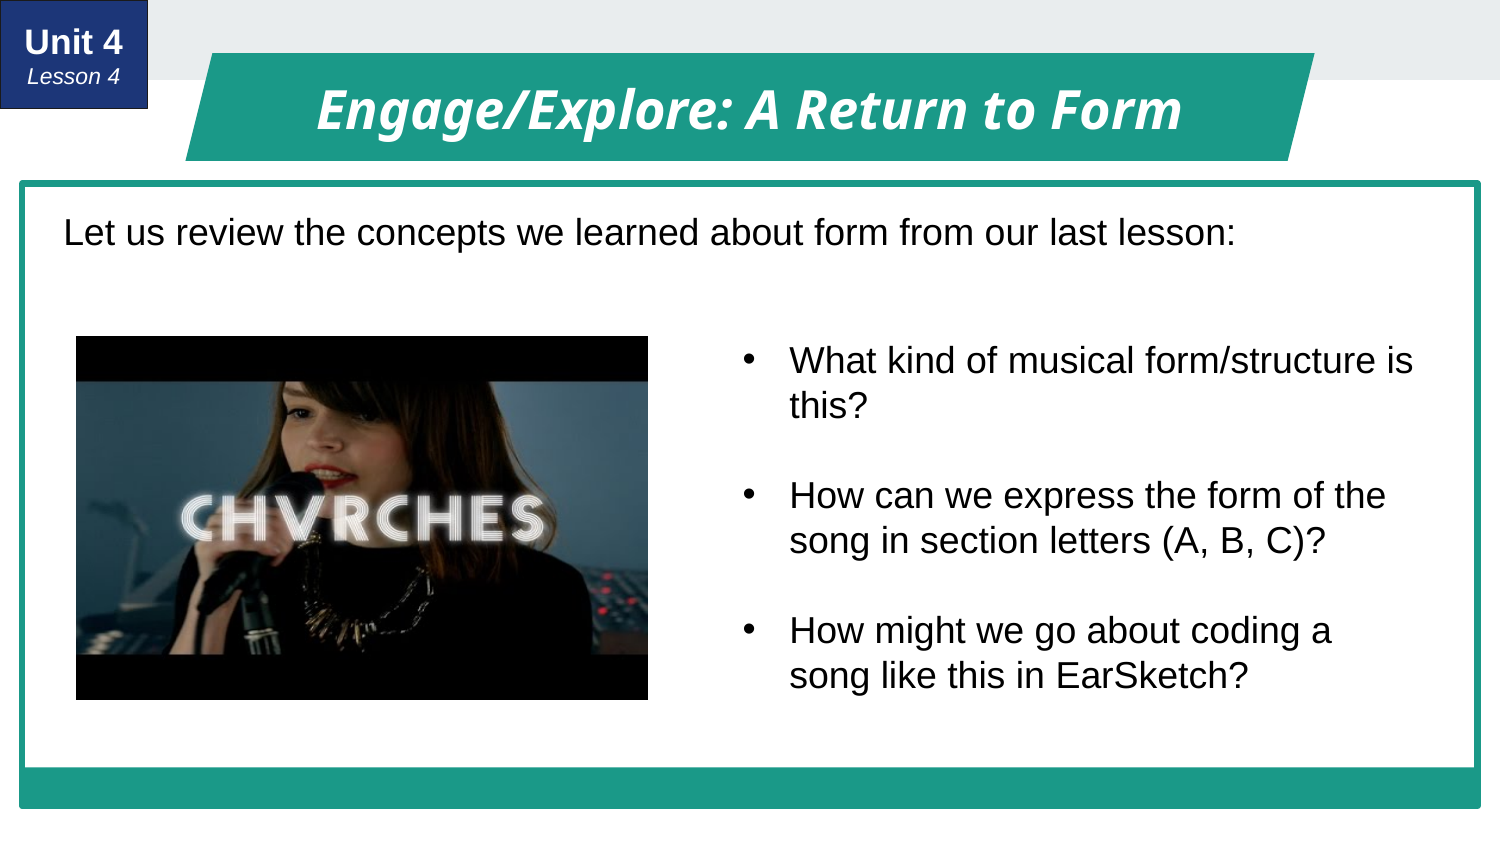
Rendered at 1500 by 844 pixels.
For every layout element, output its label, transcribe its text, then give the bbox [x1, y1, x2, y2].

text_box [75, 335, 649, 701]
text_box [185, 53, 1315, 161]
picture [25, 186, 1475, 804]
title Engage/Explore: A Return to Form [221, 60, 1279, 155]
text_box Unit 4 Lesson 4 [0, 0, 148, 109]
